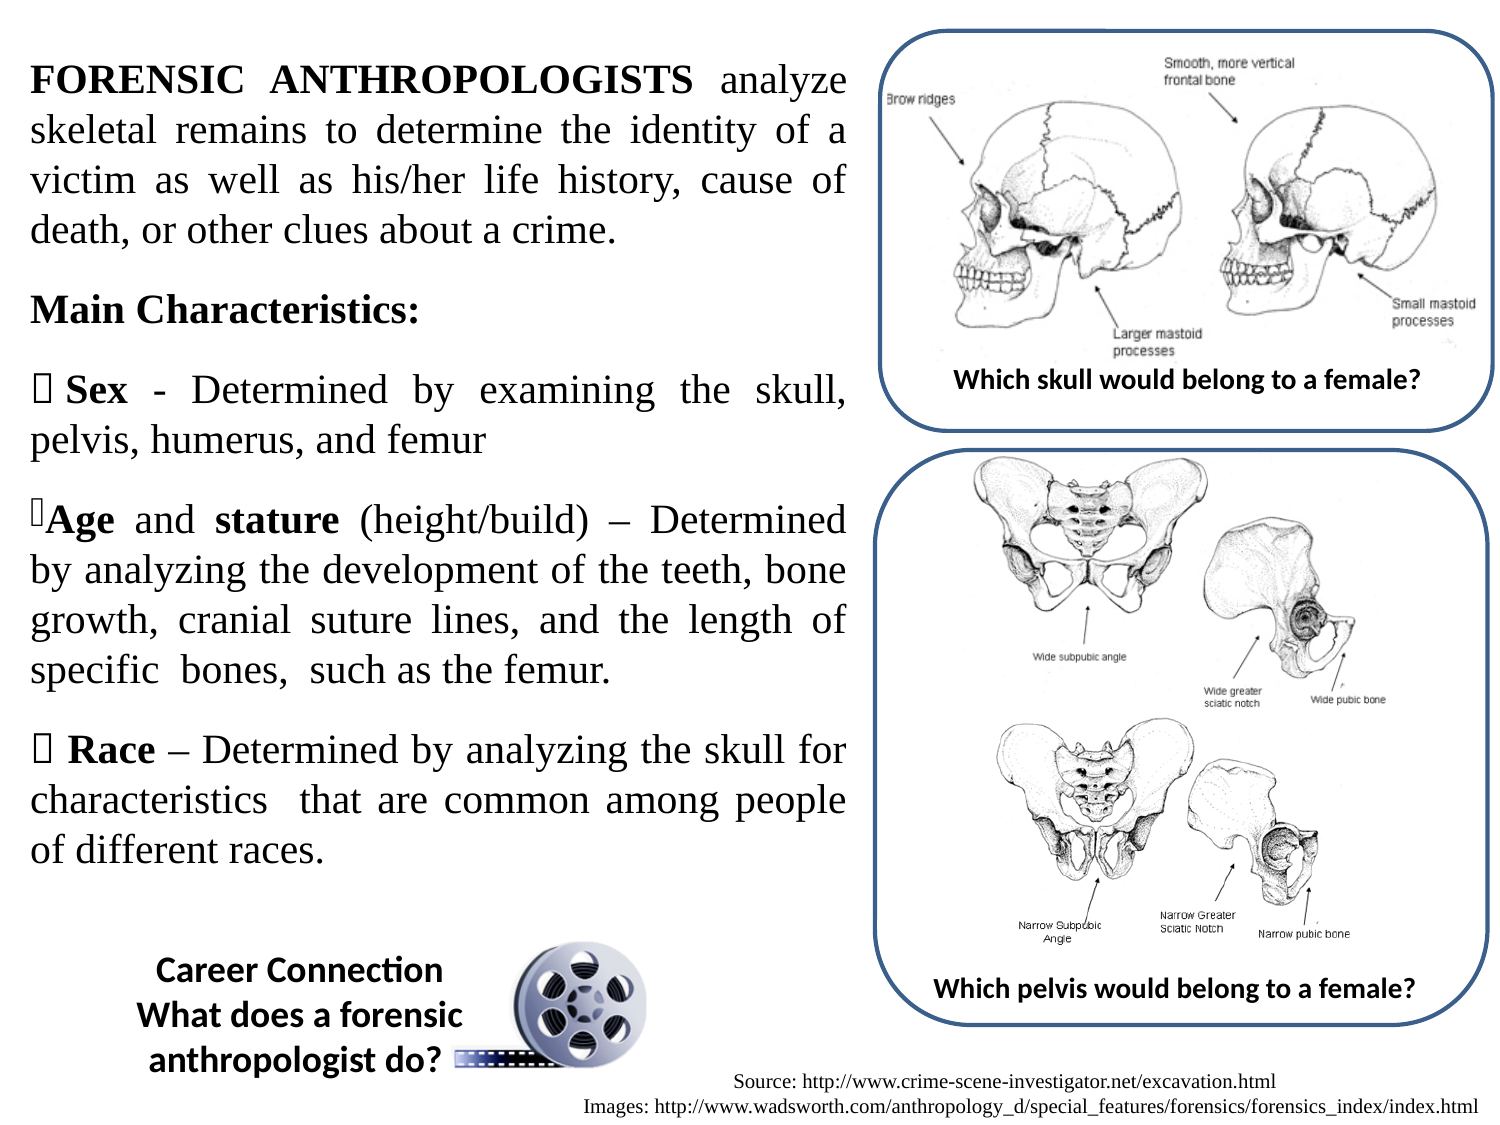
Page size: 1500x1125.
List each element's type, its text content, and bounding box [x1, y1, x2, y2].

text_box Source: http://www.crime-scene-investigator.net/excavation.html Images: http://www.wadsworth.com/anthropology_d/special_features/forensics/forensics_index/index.html [562, 1059, 1500, 1125]
text_box FORENSIC ANTHROPOLOGISTS analyze skeletal remains to determine the identity of a victim as well as his/her life history, cause of death, or other clues about a crime. Main Characteristics:  Sex - Determined by examining the skull, pelvis, humerus, and femur Age and stature (height/build) – Determined by analyzing the development of the teeth, bone growth, cranial suture lines, and the length of specific bones, such as the femur.  Race – Determined by analyzing the skull for characteristics that are common among people of different races. [15, 44, 863, 880]
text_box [862, 449, 1488, 1026]
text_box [874, 30, 1500, 432]
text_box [112, 899, 651, 1101]
